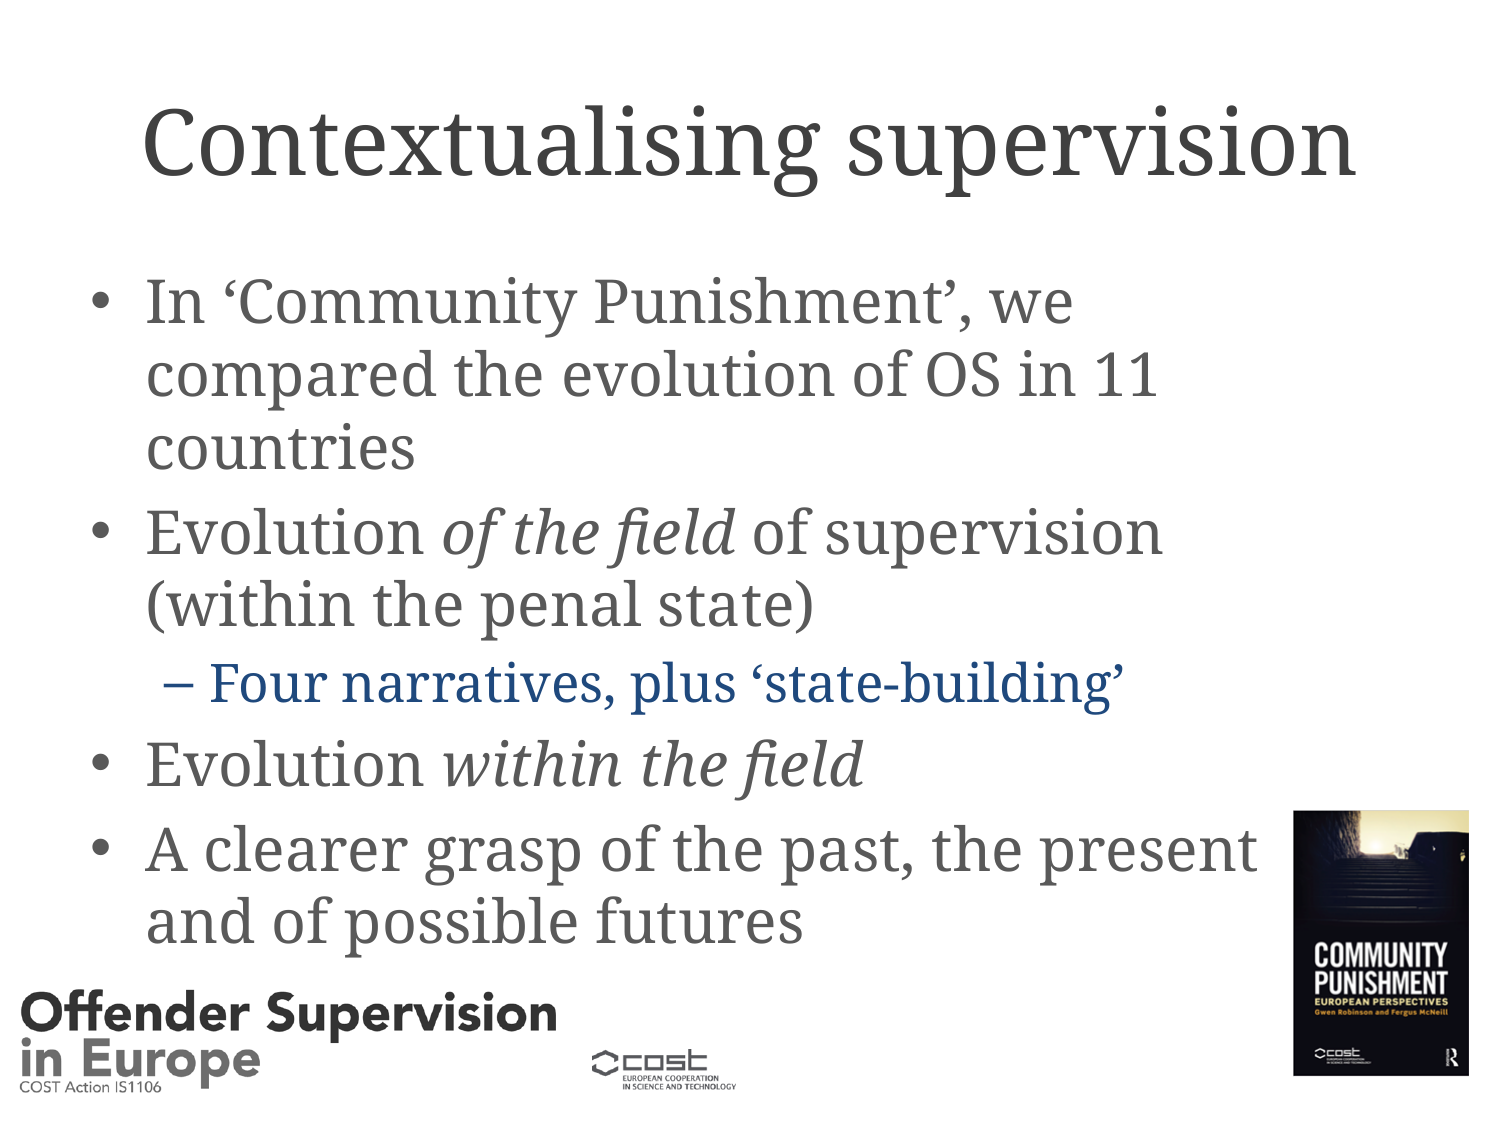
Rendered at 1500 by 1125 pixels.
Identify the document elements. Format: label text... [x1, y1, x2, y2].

list In ‘Community Punishment’, we compared the evolution of OS in 11 countries Evolution of the field of supervision (within the penal state) Four narratives, plus ‘state-building’ Evolution within the field A clearer grasp of the past, the present and of possible futures [75, 255, 1294, 965]
picture [17, 975, 741, 1104]
title Contextualising supervision [75, 45, 1425, 233]
picture [1293, 810, 1469, 1077]
